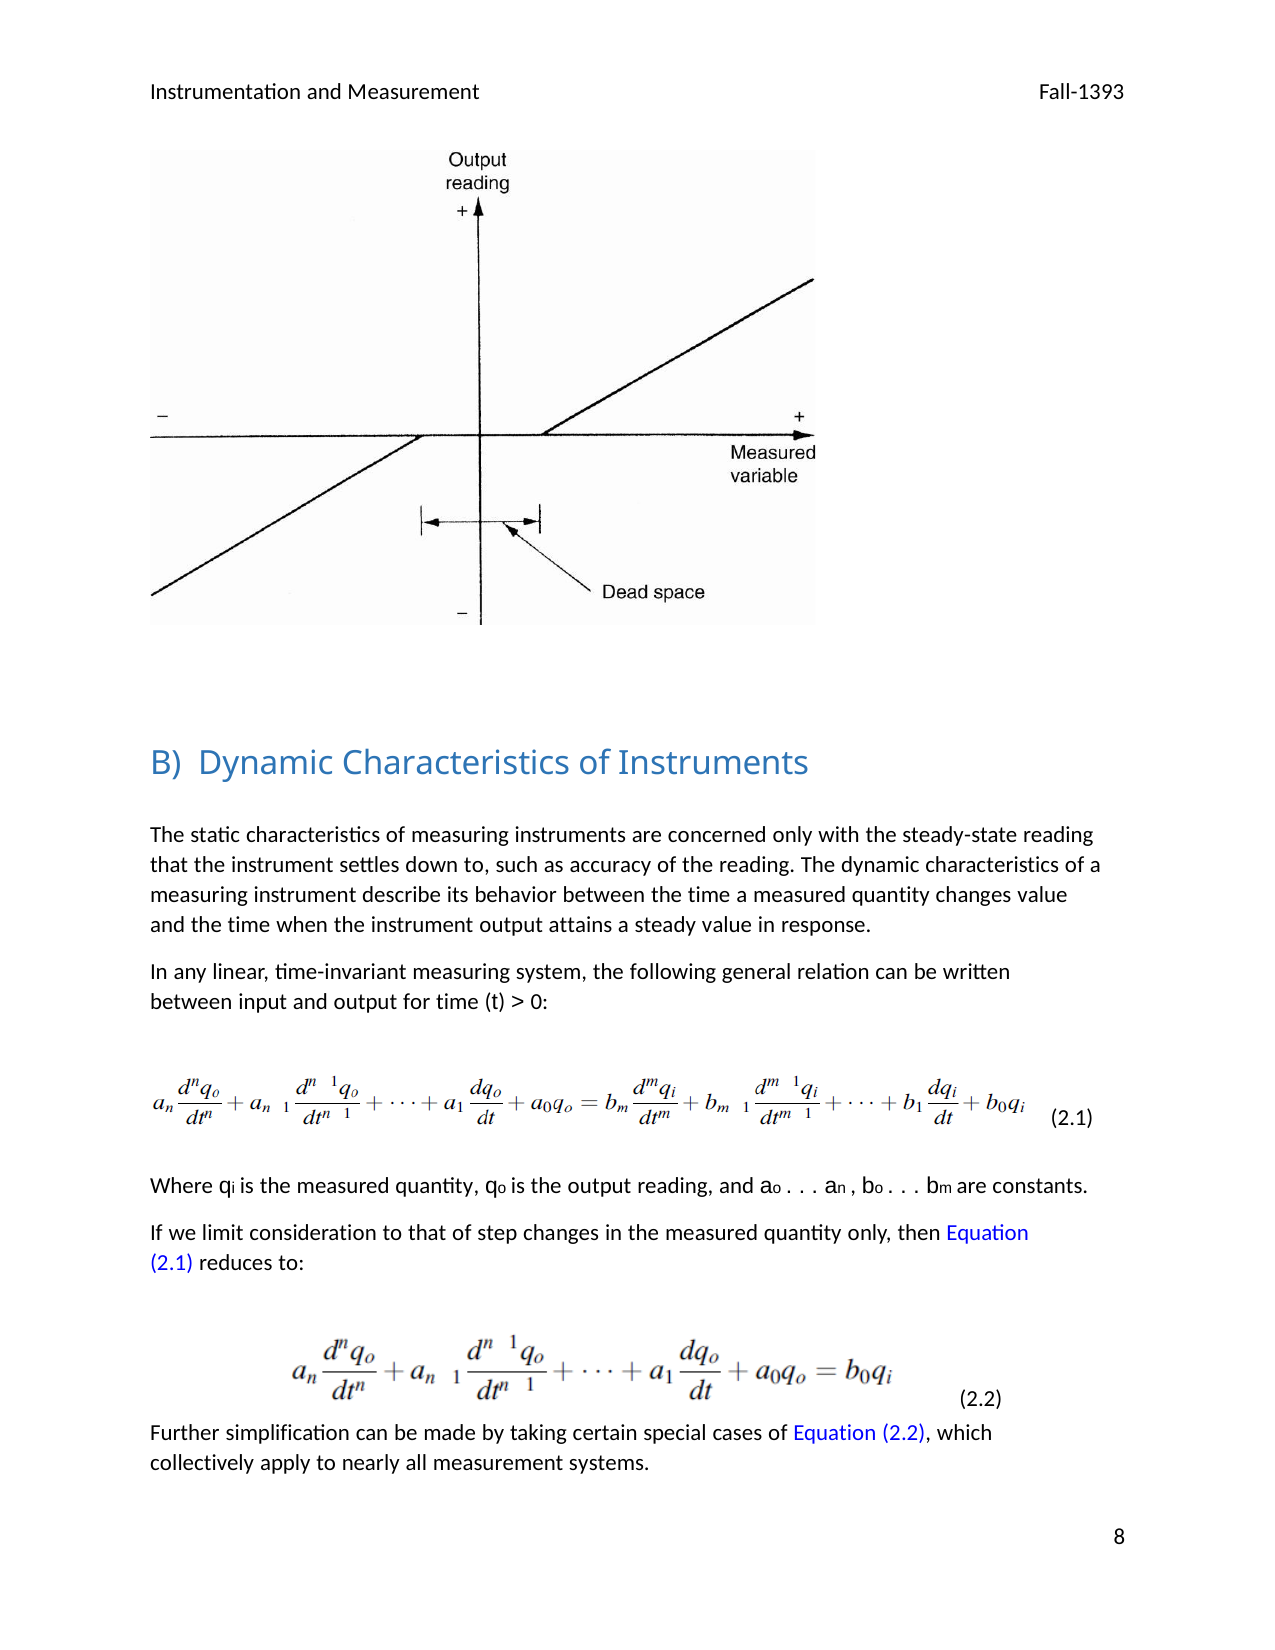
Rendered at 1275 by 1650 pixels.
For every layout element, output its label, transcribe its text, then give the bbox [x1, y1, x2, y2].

text_box [150, 1067, 1026, 1102]
text_box (2.1) Where qi is the measured quantity, qo is the output reading, and ao . . . an , bo . . . bm are constants. If we limit consideration to that of step changes in the measured quantity only, then Equation (2.1) reduces to: [147, 1102, 1095, 1275]
text_box B) Dynamic Characteristics of Instruments The static characteristics of measuring instruments are concerned only with the steady-state reading that the instrument settles down to, such as accuracy of the reading. The dynamic characteristics of a measuring instrument describe its behavior between the time a measured quantity changes value and the time when the instrument output attains a steady value in response. In any linear, time-invariant measuring system, the following general relation can be written between input and output for time (t) > 0: [147, 740, 1104, 1015]
text_box [279, 1323, 896, 1383]
slide_number 8 [1097, 1521, 1130, 1650]
text_box Fall-1393 [1037, 77, 1127, 105]
text_box Instrumentation and Measurement [147, 77, 482, 105]
text_box [150, 150, 816, 625]
text_box (2.2) Further simplification can be made by taking certain special cases of Equation (2.2), which collectively apply to nearly all measurement systems. [147, 1383, 1098, 1475]
